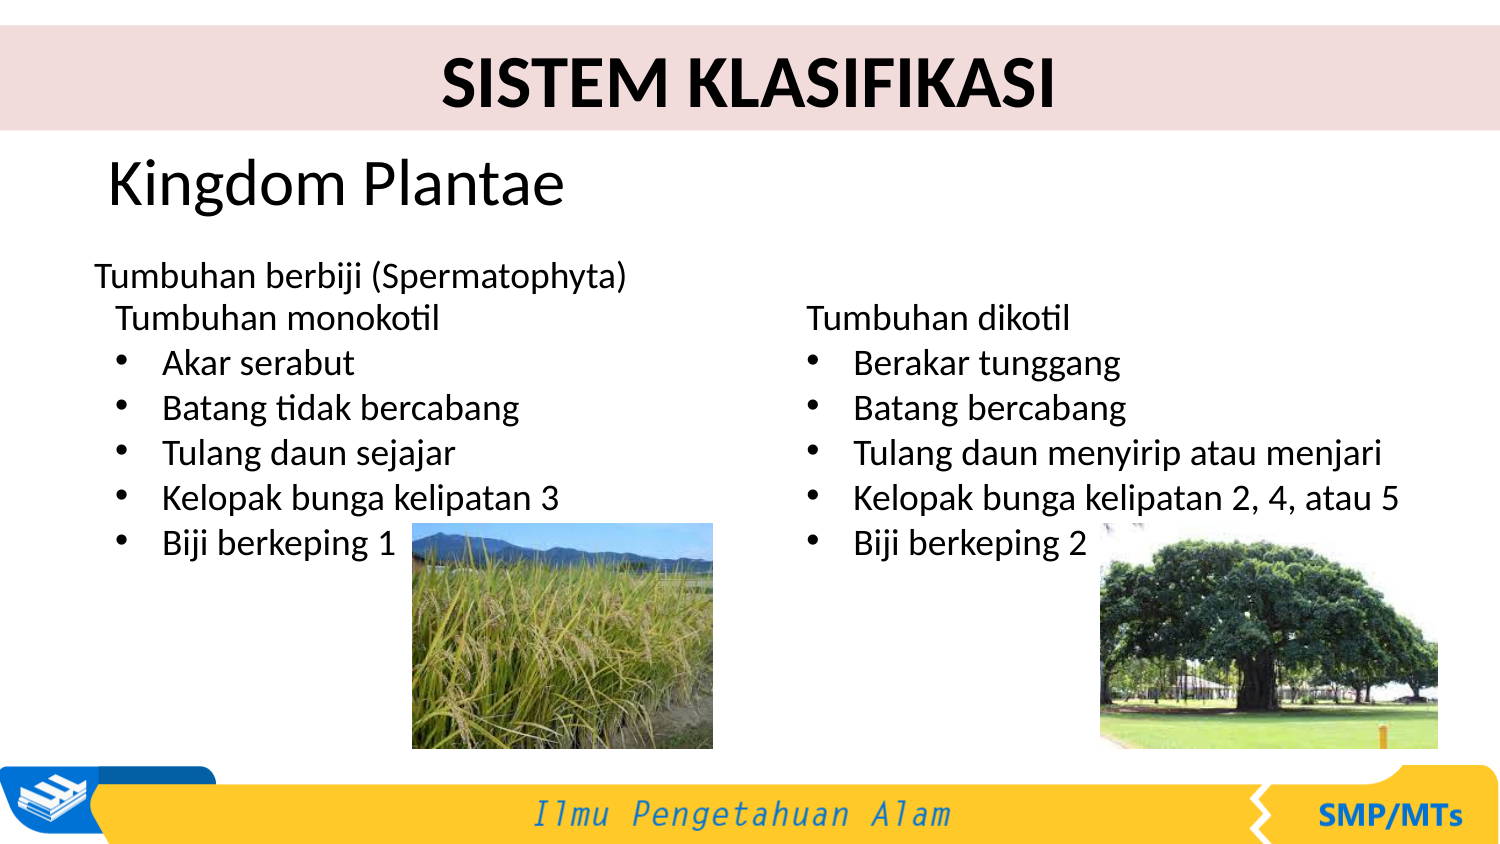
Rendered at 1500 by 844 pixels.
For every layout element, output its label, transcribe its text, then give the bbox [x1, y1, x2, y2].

text_box Kingdom Plantae [93, 131, 581, 227]
text_box Tumbuhan monokotil Akar serabut Batang tidak bercabang Tulang daun sejajar Kelopak bunga kelipatan 3 Biji berkeping 1 Tumbuhan dikotil Berakar tunggang Batang bercabang Tulang daun menyirip atau menjari Kelopak bunga kelipatan 2, 4, atau 5 Biji berkeping 2 [85, 296, 1500, 559]
picture [0, 765, 1499, 844]
text_box SISTEM KLASIFIKASI [0, 25, 1500, 131]
text_box Tumbuhan berbiji (Spermatophyta) [72, 225, 1478, 322]
picture [412, 523, 713, 749]
picture [1099, 523, 1438, 749]
